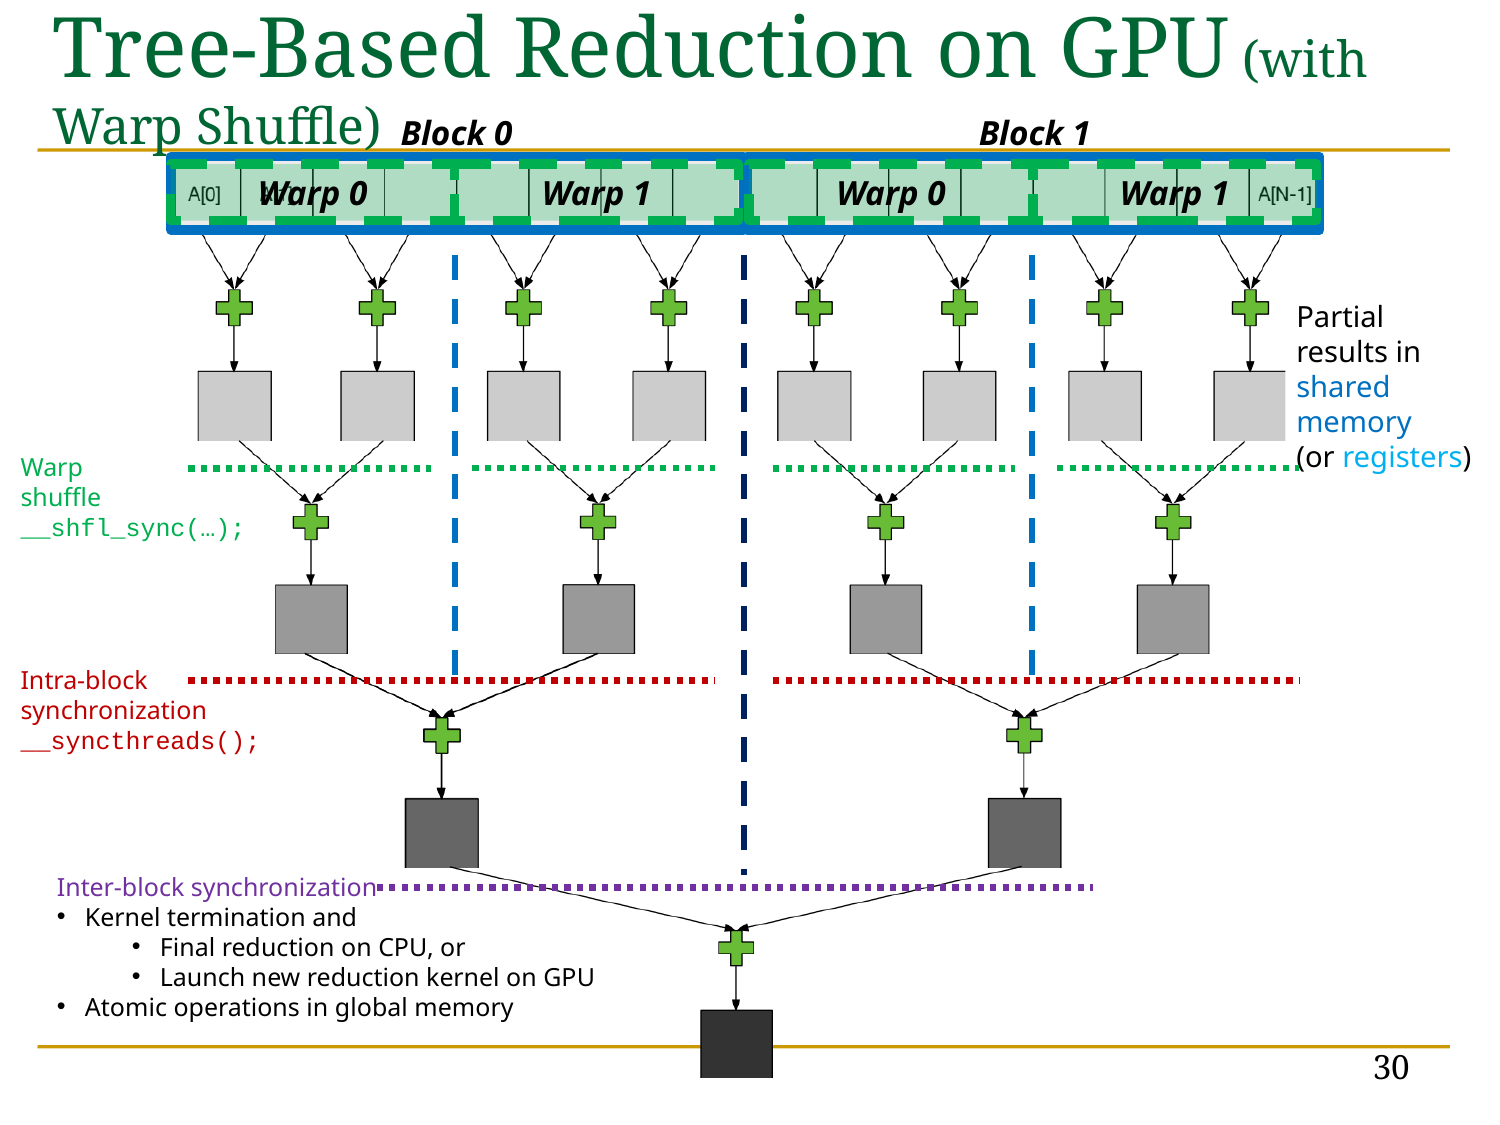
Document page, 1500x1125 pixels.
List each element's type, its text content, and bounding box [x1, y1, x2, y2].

text_box Warp shuffle __shfl_sync(…); [5, 444, 233, 549]
text_box Block 1 [940, 107, 1130, 154]
text_box Intra-block synchronization __syncthreads(); [5, 657, 299, 762]
title Tree-Based Reduction on GPU (with Warp Shuffle) [37, 0, 1489, 150]
picture [167, 156, 1320, 887]
text_box Inter-block synchronization Kernel termination and Final reduction on CPU, or Launch new reduction kernel on GPU Atomic operations in global memory [42, 864, 443, 1029]
text_box Partial results in shared memory (or registers) [1281, 290, 1489, 481]
text_box Block 0 [361, 107, 552, 154]
slide_number 30 [1074, 1023, 1426, 1100]
picture [448, 888, 1022, 1079]
